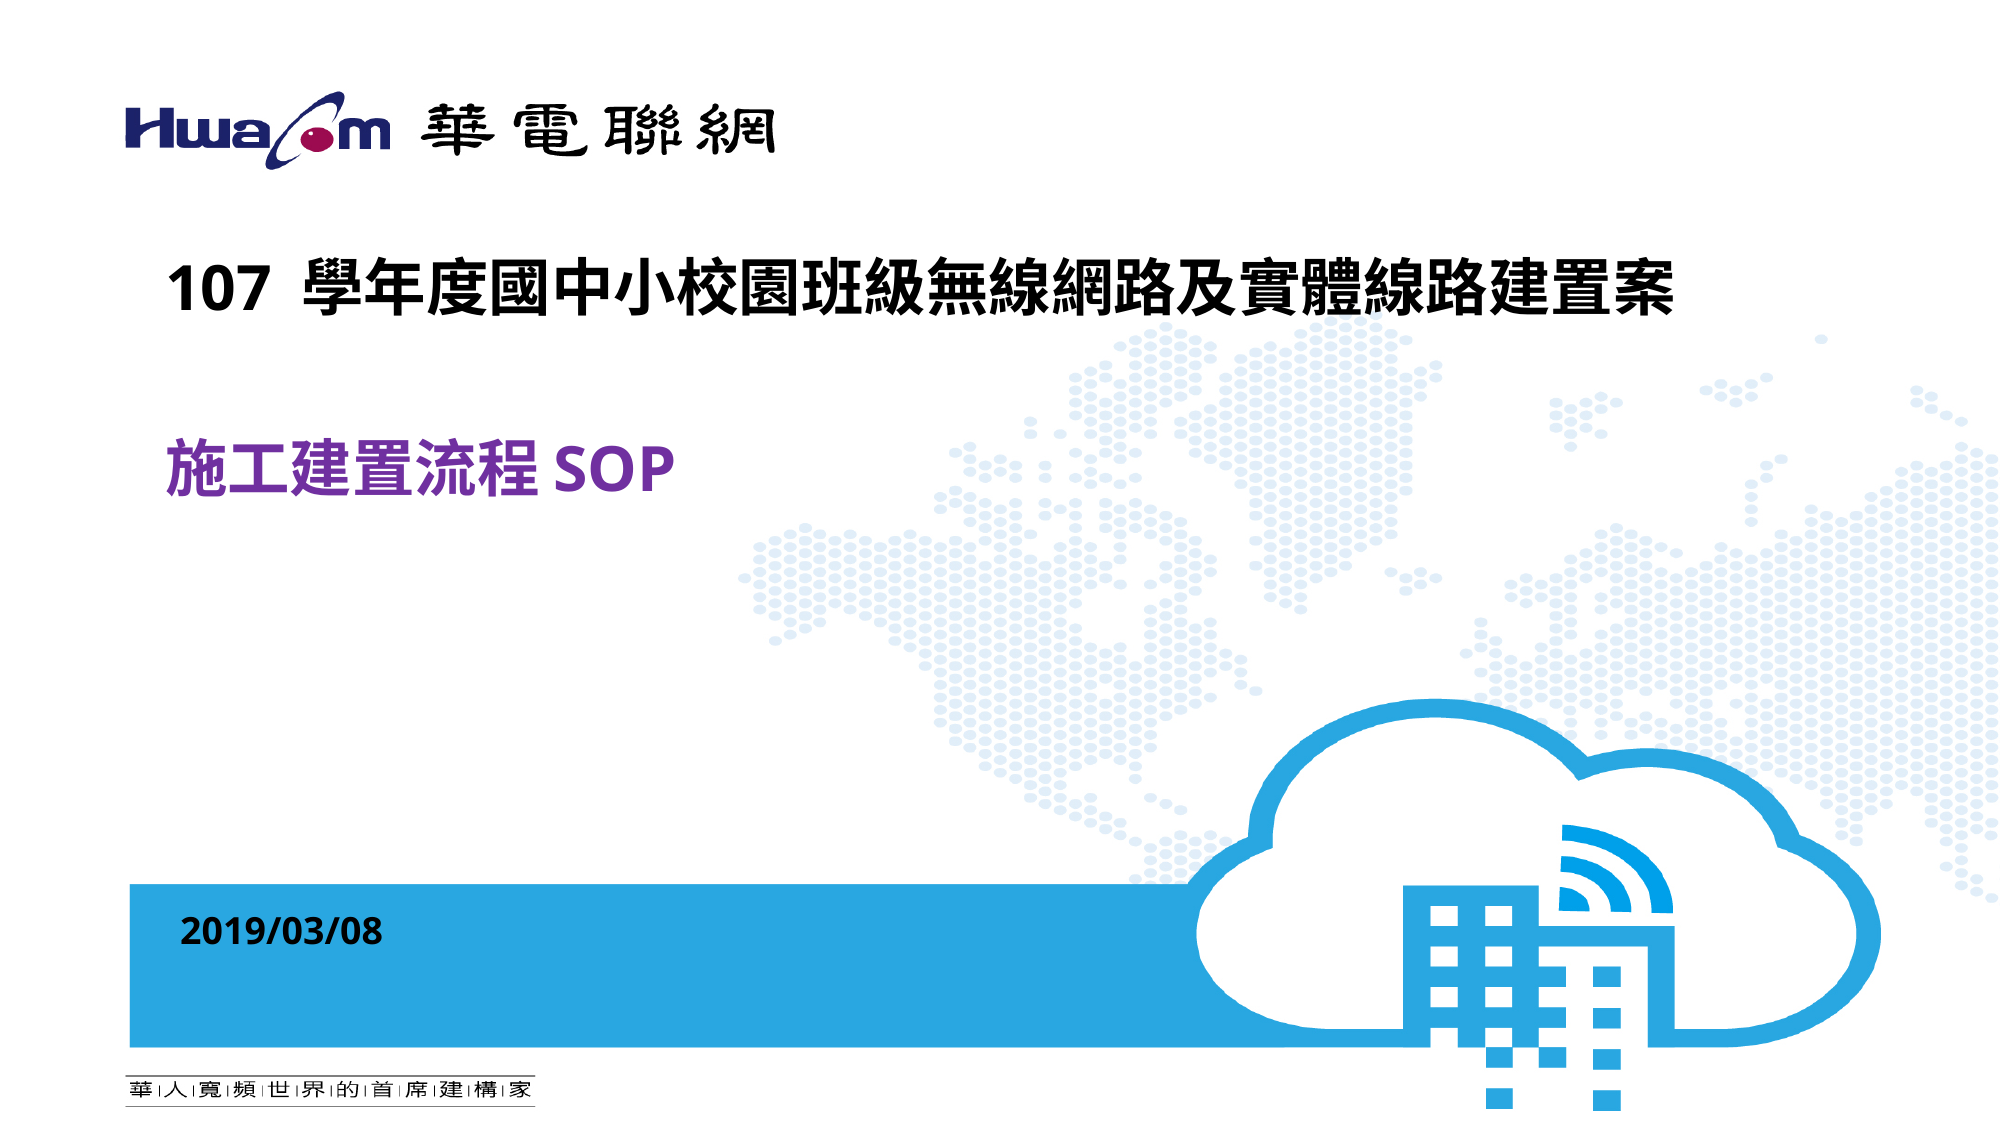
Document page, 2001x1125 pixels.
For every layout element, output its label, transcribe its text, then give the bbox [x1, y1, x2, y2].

title 107 學年度國中小校園班級無線網路及實體線路建置案 施工建置流程SOP [150, 196, 1697, 551]
subtitle 2019/03/08 [165, 896, 859, 1021]
picture [0, 0, 2000, 1125]
